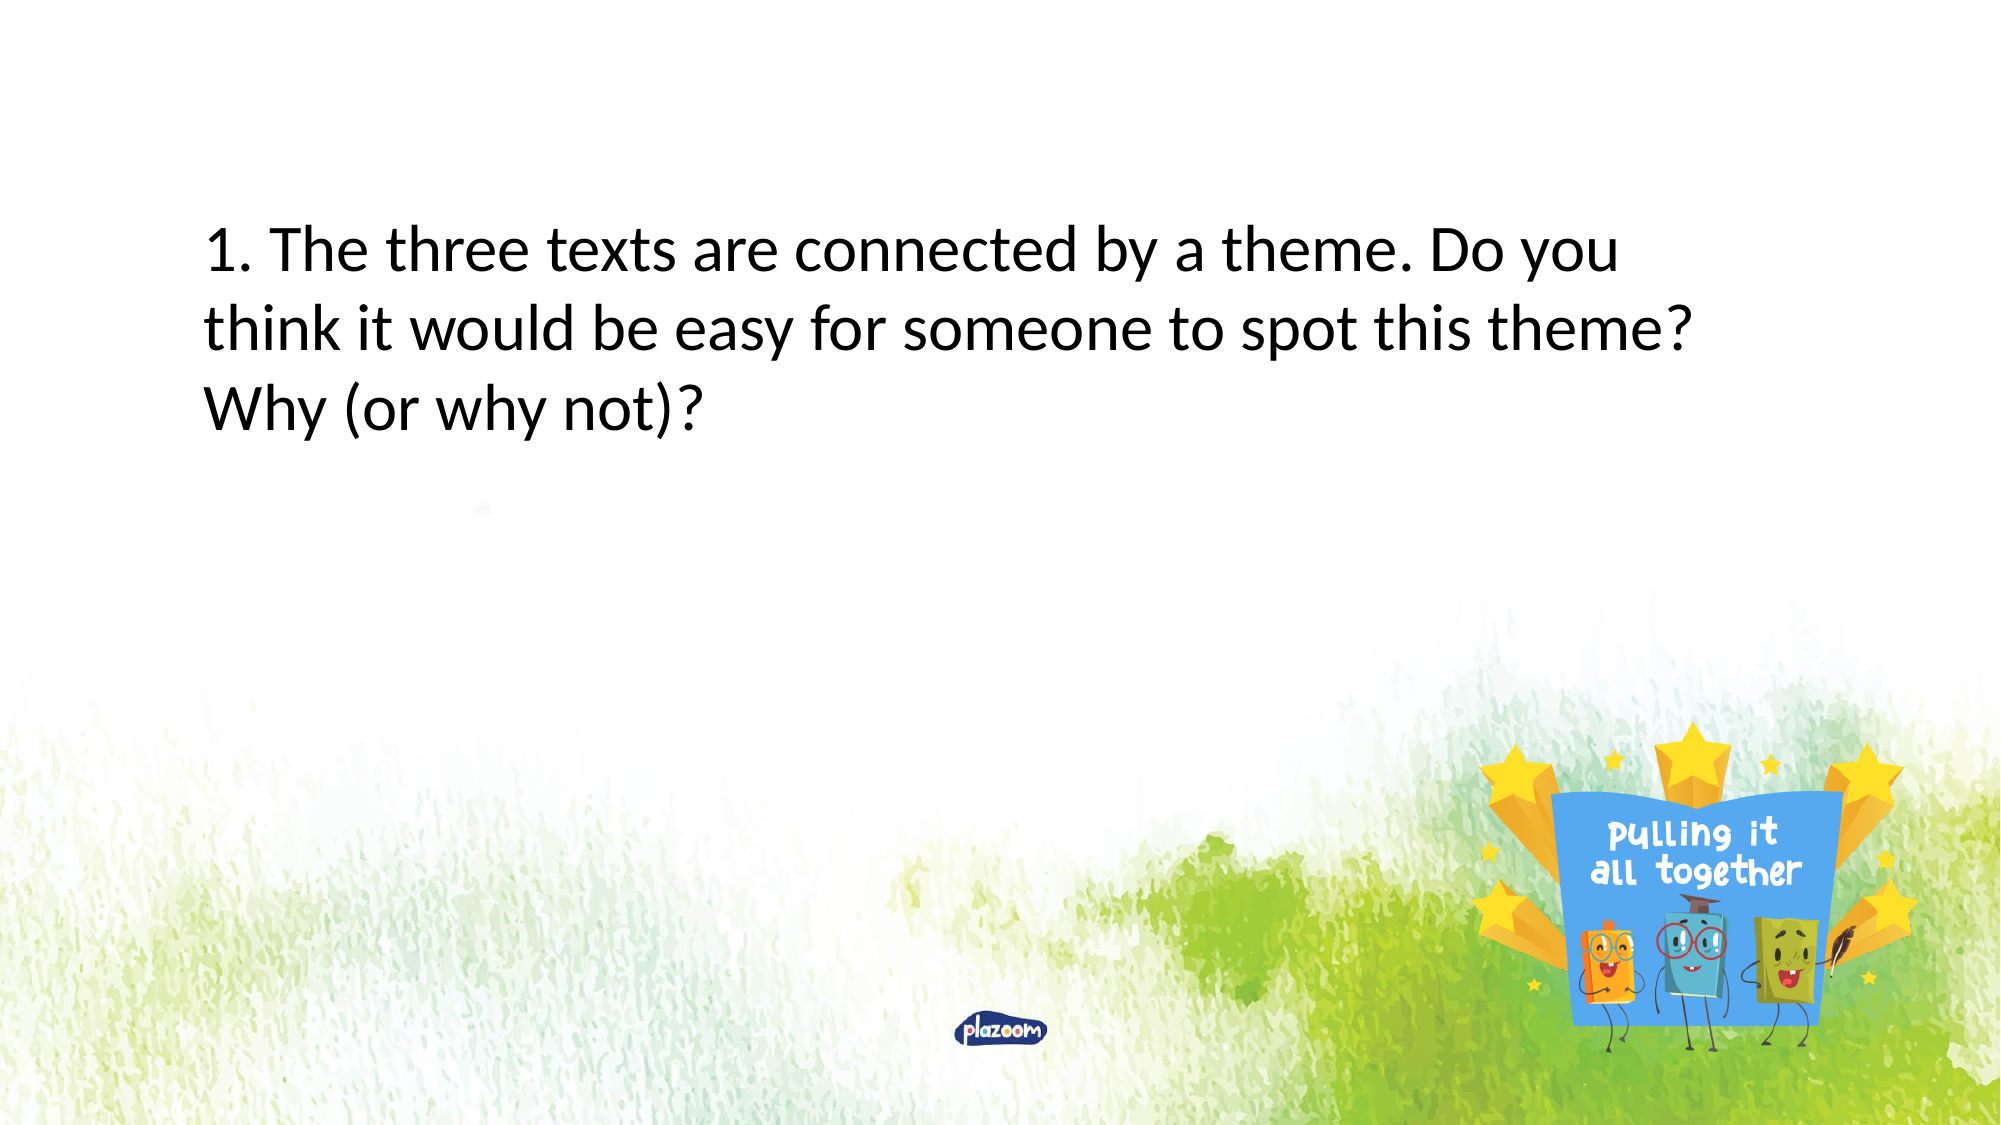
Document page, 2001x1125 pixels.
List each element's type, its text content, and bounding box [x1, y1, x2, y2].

text_box 1. The three texts are connected by a theme. Do you think it would be easy for someone to spot this theme? Why (or why not)? [189, 196, 1738, 532]
picture [0, 0, 2000, 1125]
